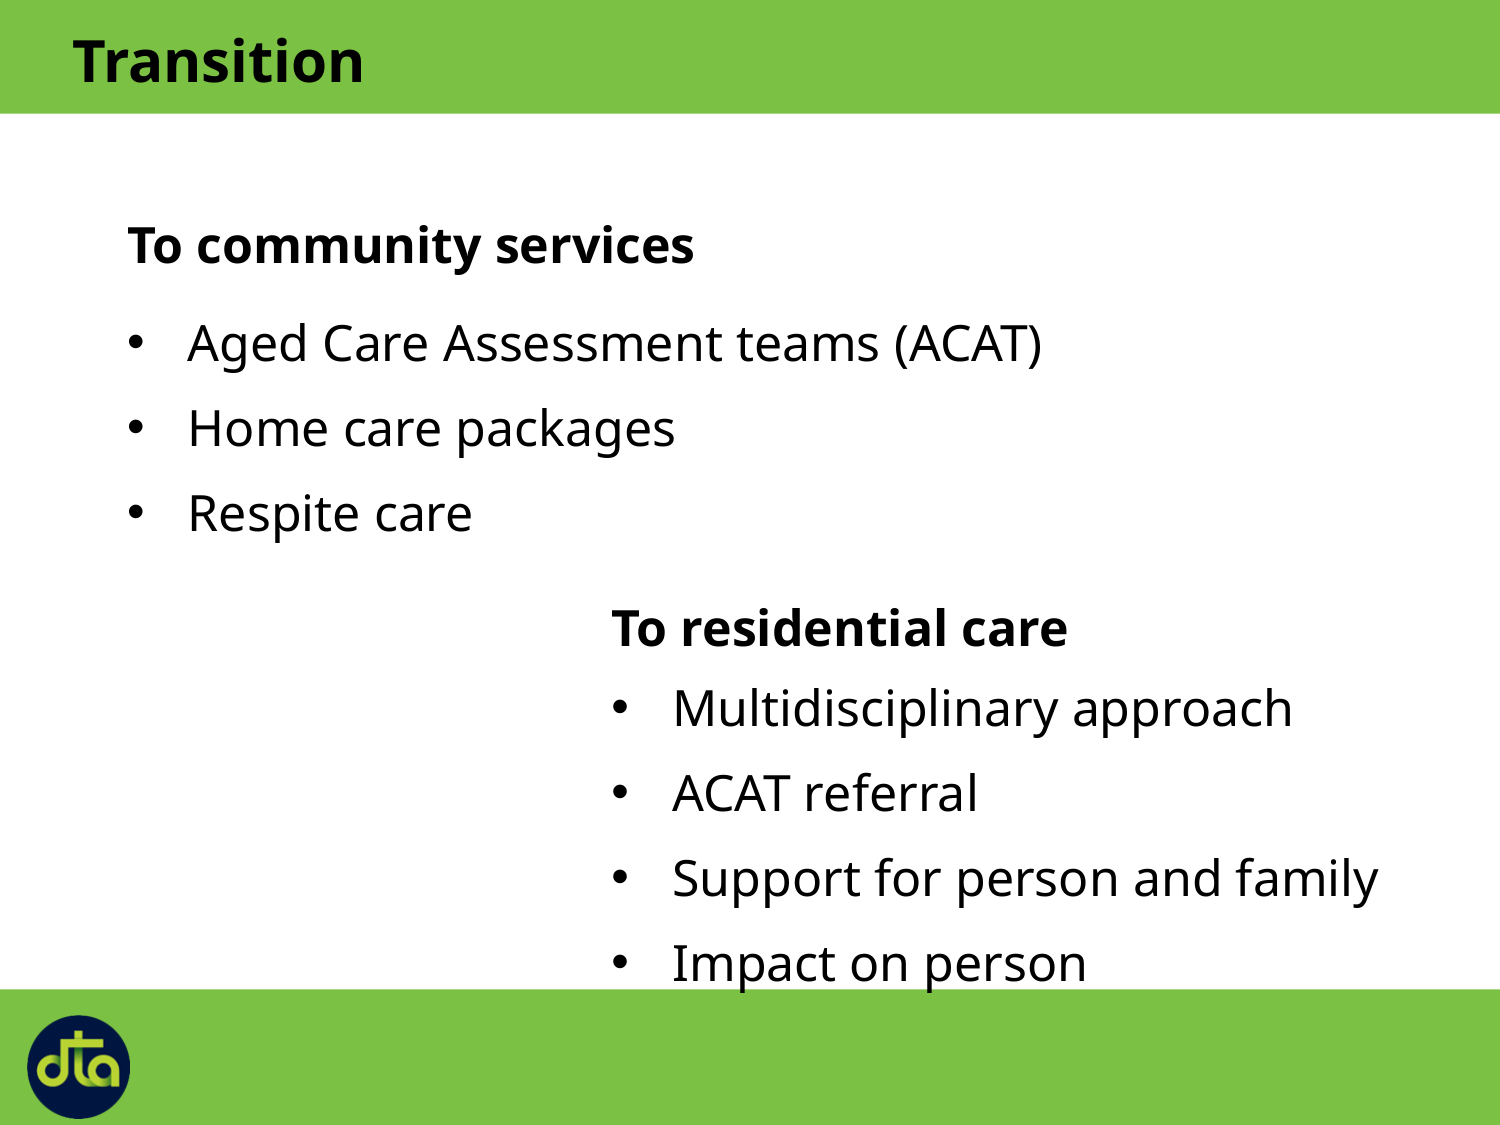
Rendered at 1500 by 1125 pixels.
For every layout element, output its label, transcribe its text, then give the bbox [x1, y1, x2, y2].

text_box To residential care [596, 558, 1260, 664]
text_box Multidisciplinary approach ACAT referral Support for person and family Impact on person [596, 668, 1410, 1015]
text_box Transition [17, 0, 421, 118]
picture [27, 1015, 131, 1120]
text_box To community services [112, 175, 775, 281]
text_box Aged Care Assessment teams (ACAT) Home care packages Respite care [112, 303, 1083, 567]
